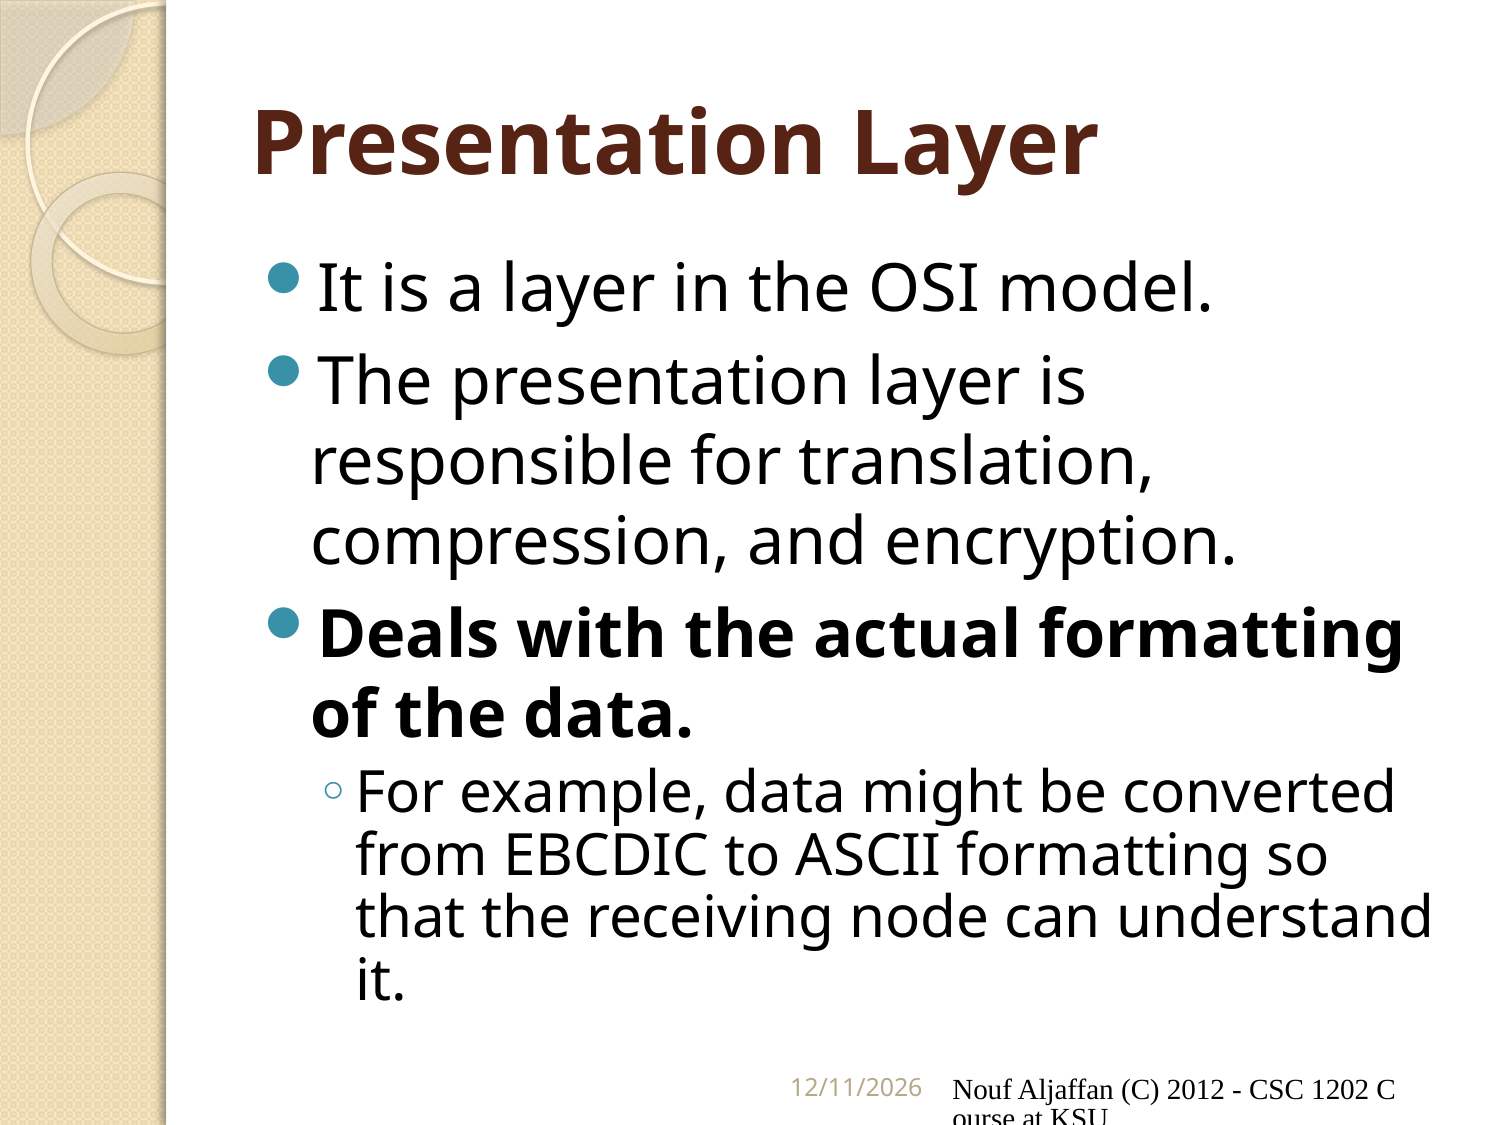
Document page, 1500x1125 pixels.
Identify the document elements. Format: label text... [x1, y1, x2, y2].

list It is a layer in the OSI model. The presentation layer is responsible for translation, compression, and encryption. Deals with the actual formatting of the data. For example, data might be converted from EBCDIC to ASCII formatting so that the receiving node can understand it. [235, 237, 1466, 1025]
title Presentation Layer [235, 45, 1466, 233]
footer Nouf Aljaffan (C) 2012 - CSC 1202 Course at KSU [937, 1034, 1413, 1113]
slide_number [587, 1034, 937, 1113]
